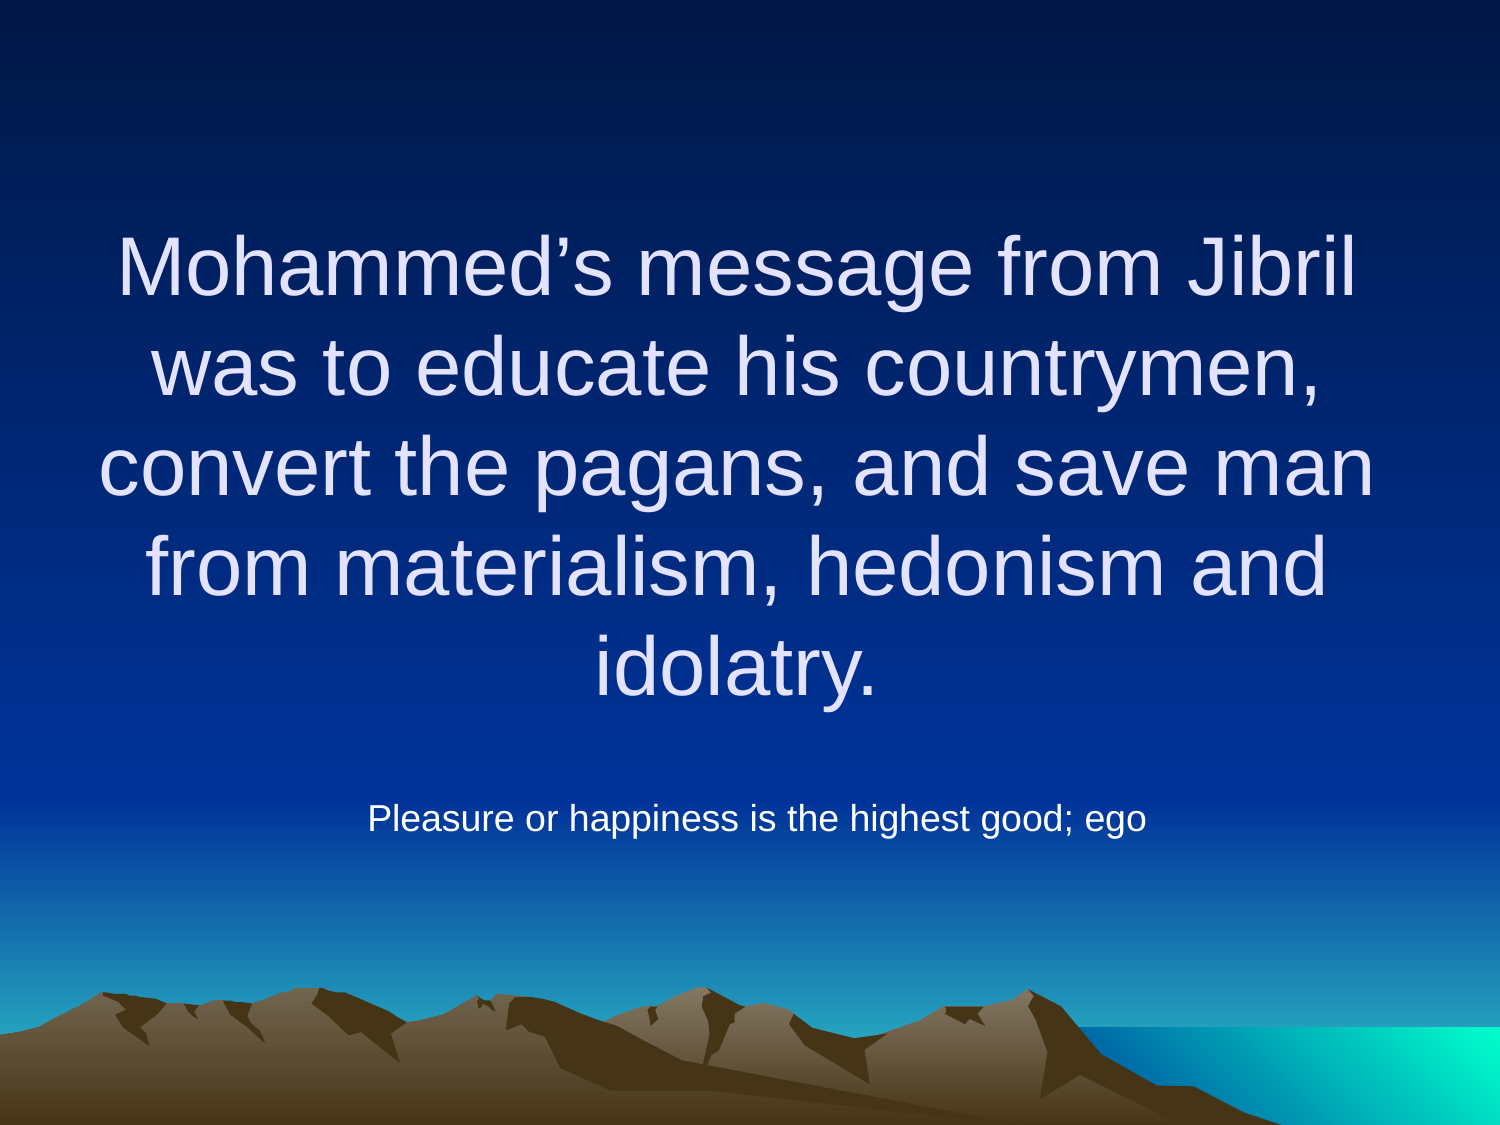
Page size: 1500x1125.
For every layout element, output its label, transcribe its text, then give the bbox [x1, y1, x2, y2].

text_box Pleasure or happiness is the highest good; ego [341, 787, 1158, 865]
title Mohammed’s message from Jibril was to educate his countrymen, convert the pagans, and save man from materialism, hedonism and idolatry. [62, 149, 1413, 776]
